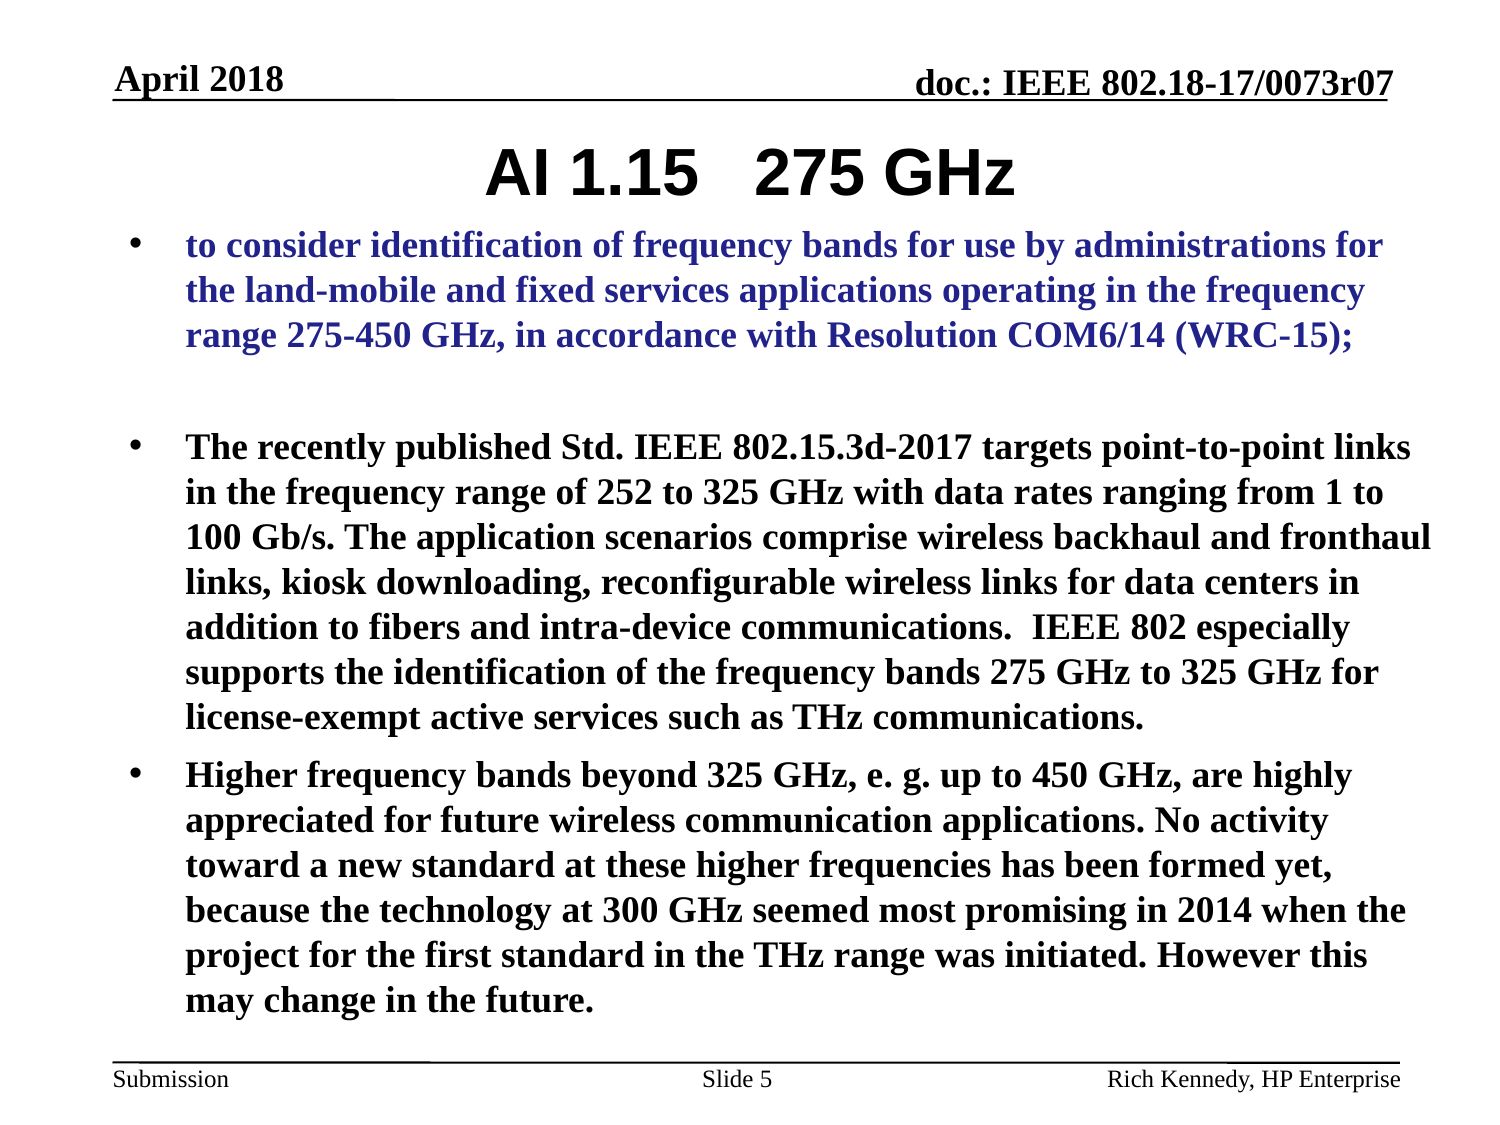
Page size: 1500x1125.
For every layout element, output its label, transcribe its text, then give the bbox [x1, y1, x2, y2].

footer Rich Kennedy, HP Enterprise [878, 1061, 1402, 1093]
list to consider identification of frequency bands for use by administrations for the land-mobile and fixed services applications operating in the frequency range 275-450 GHz, in accordance with Resolution COM6/14 (WRC-15); The recently published Std. IEEE 802.15.3d-2017 targets point-to-point links in the frequency range of 252 to 325 GHz with data rates ranging from 1 to 100 Gb/s. The application scenarios comprise wireless backhaul and fronthaul links, kiosk downloading, reconfigurable wireless links for data centers in addition to fibers and intra-device communications. IEEE 802 especially supports the identification of the frequency bands 275 GHz to 325 GHz for license-exempt active services such as THz communications. Higher frequency bands beyond 325 GHz, e. g. up to 450 GHz, are highly appreciated for future wireless communication applications. No activity toward a new standard at these higher frequencies has been formed yet, because the technology at 300 GHz seemed most promising in 2014 when the project for the first standard in the THz range was initiated. However this may change in the future. [113, 212, 1452, 888]
title AI 1.15 275 GHz [113, 99, 1390, 212]
slide_number Slide 5 [674, 1061, 800, 1123]
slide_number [114, 54, 423, 100]
